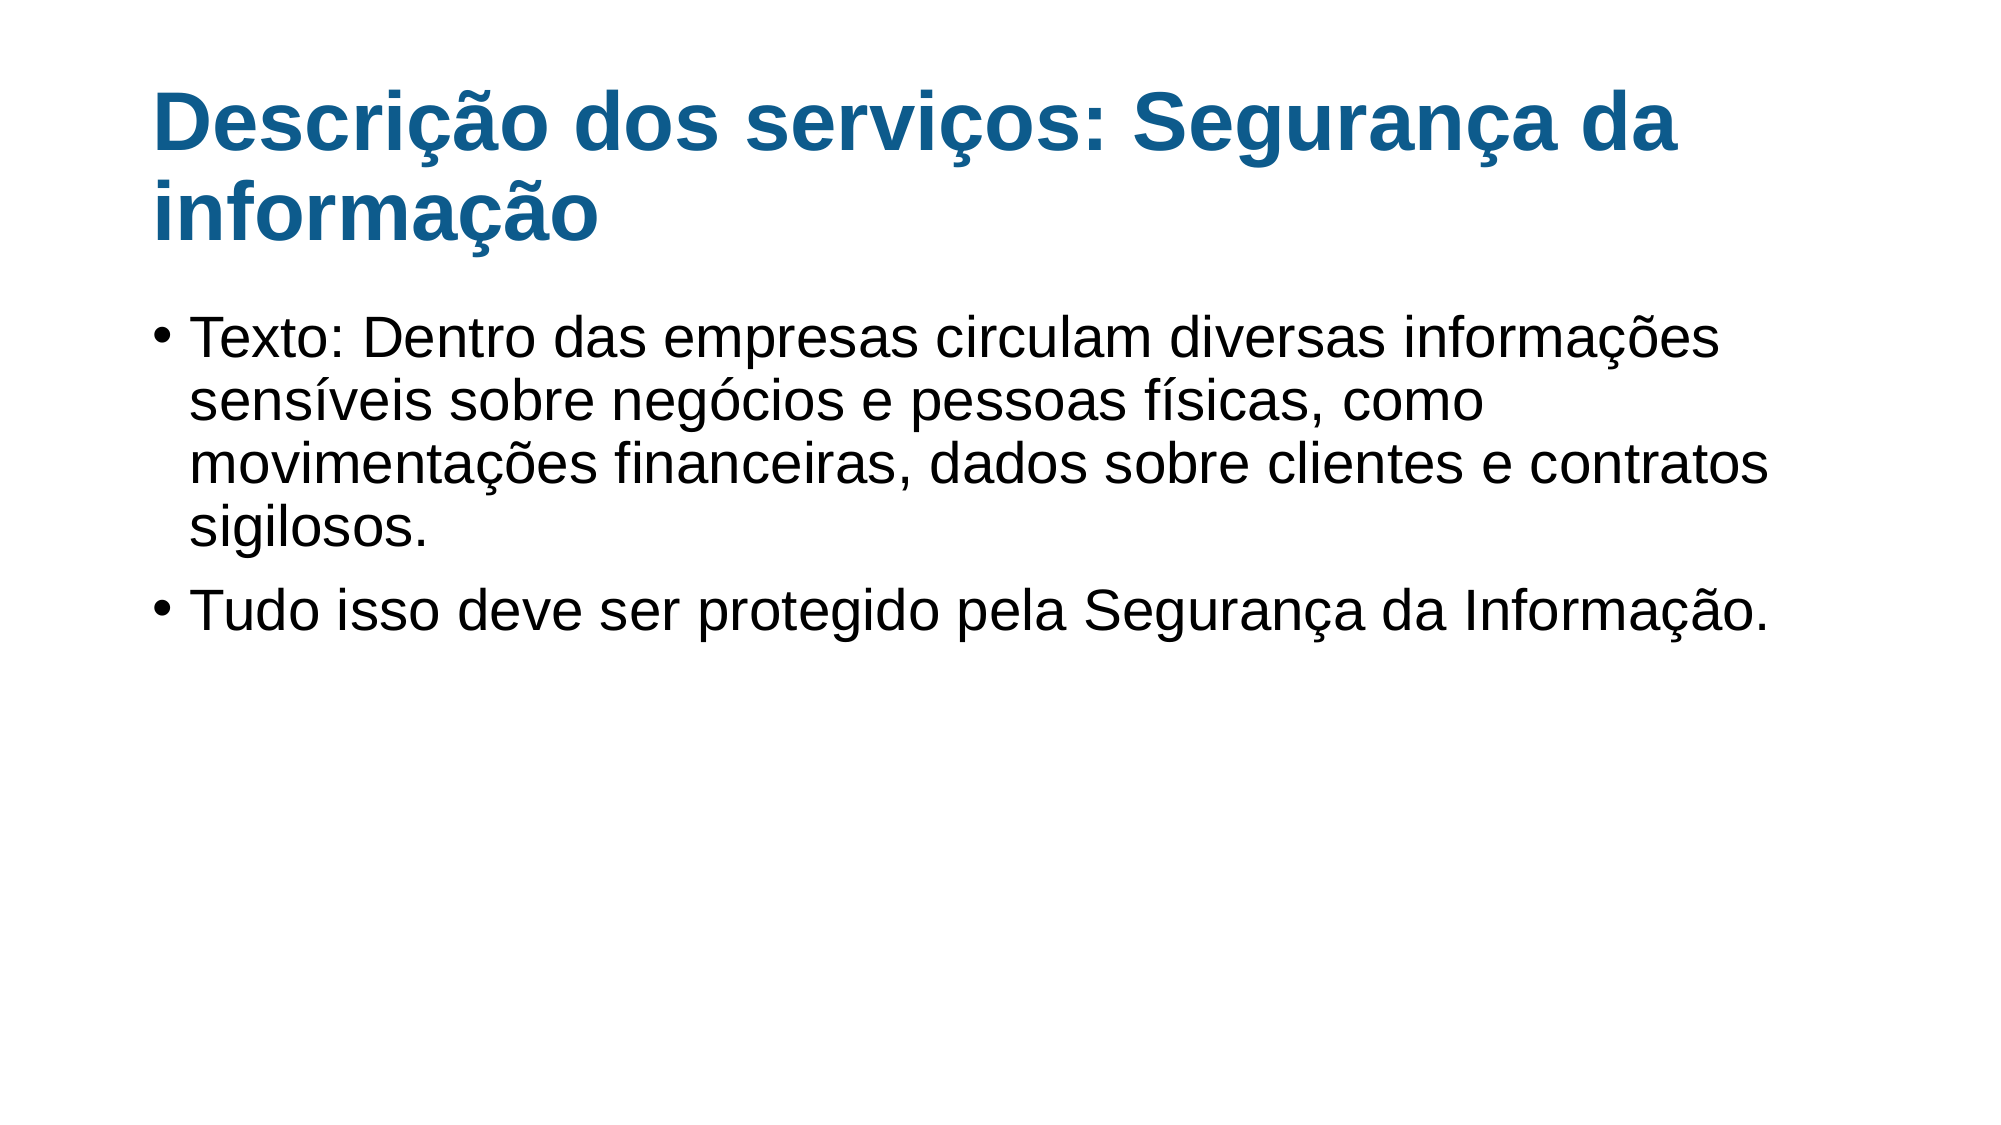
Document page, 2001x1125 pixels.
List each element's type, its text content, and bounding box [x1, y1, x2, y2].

title Descrição dos serviços: Segurança da informação [137, 59, 1863, 278]
list Texto: Dentro das empresas circulam diversas informações sensíveis sobre negócios e pessoas físicas, como movimentações financeiras, dados sobre clientes e contratos sigilosos. Tudo isso deve ser protegido pela Segurança da Informação. [137, 299, 1863, 1014]
